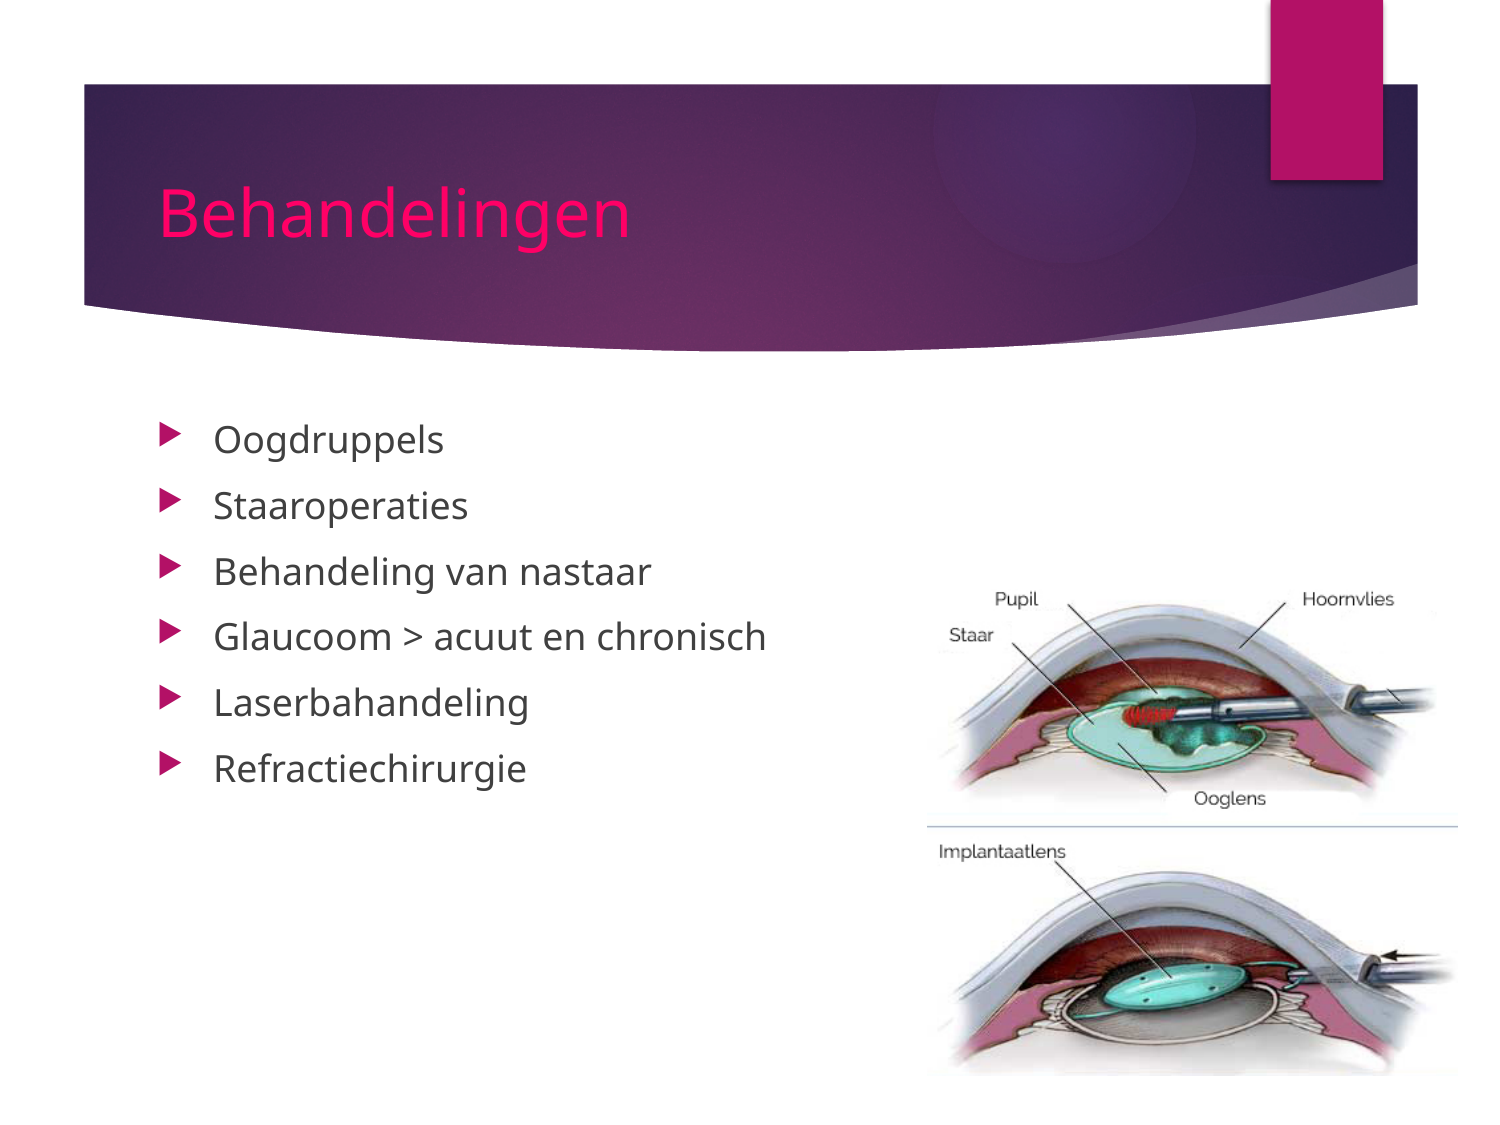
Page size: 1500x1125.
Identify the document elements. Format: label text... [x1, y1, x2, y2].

list Oogdruppels Staaroperaties Behandeling van nastaar Glaucoom > acuut en chronisch Laserbahandeling Refractiechirurgie [141, 408, 1183, 988]
title Behandelingen [142, 152, 1183, 269]
picture [926, 579, 1458, 1077]
